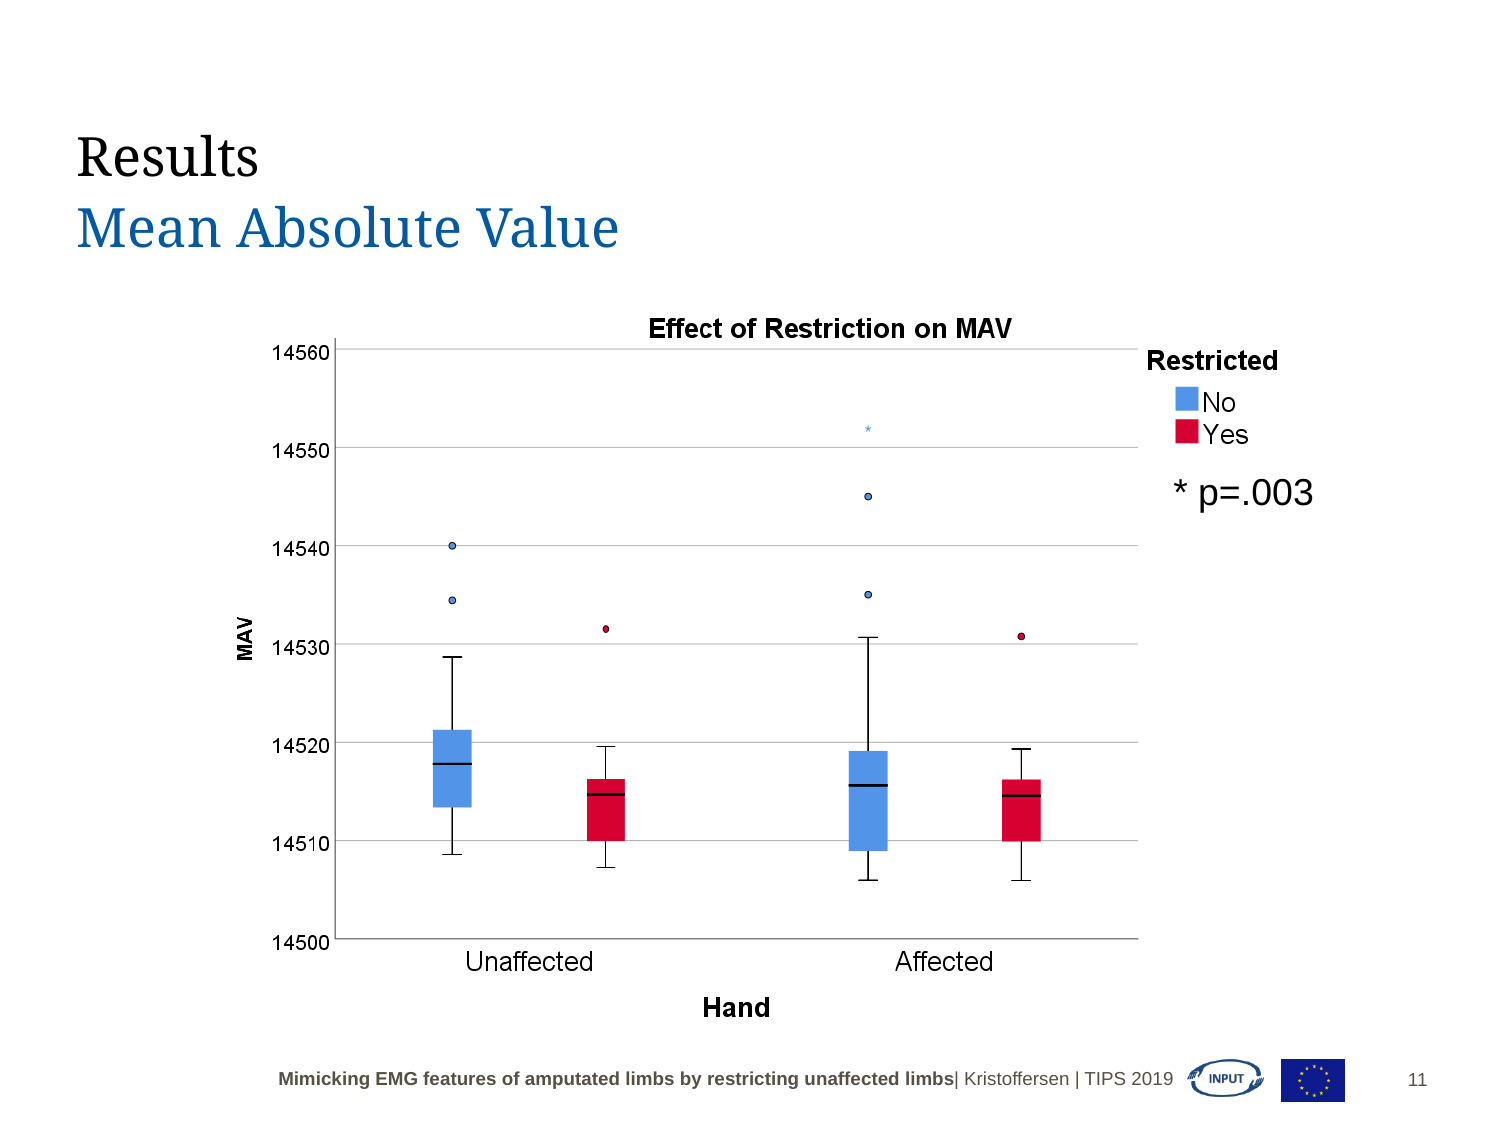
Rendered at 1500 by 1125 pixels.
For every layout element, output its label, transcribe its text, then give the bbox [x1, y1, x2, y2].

text_box * p=.003 [1288, 467, 1457, 563]
list Mean Absolute Value [76, 193, 1424, 268]
slide_number 11 [1374, 1062, 1428, 1096]
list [217, 314, 1283, 1024]
footer Mimicking EMG features of amputated limbs by restricting unaffected limbs| Kristoffersen | TIPS 2019 [75, 1061, 1174, 1094]
picture [1281, 1059, 1345, 1102]
picture [1187, 1059, 1264, 1097]
title Results [76, 122, 1424, 193]
